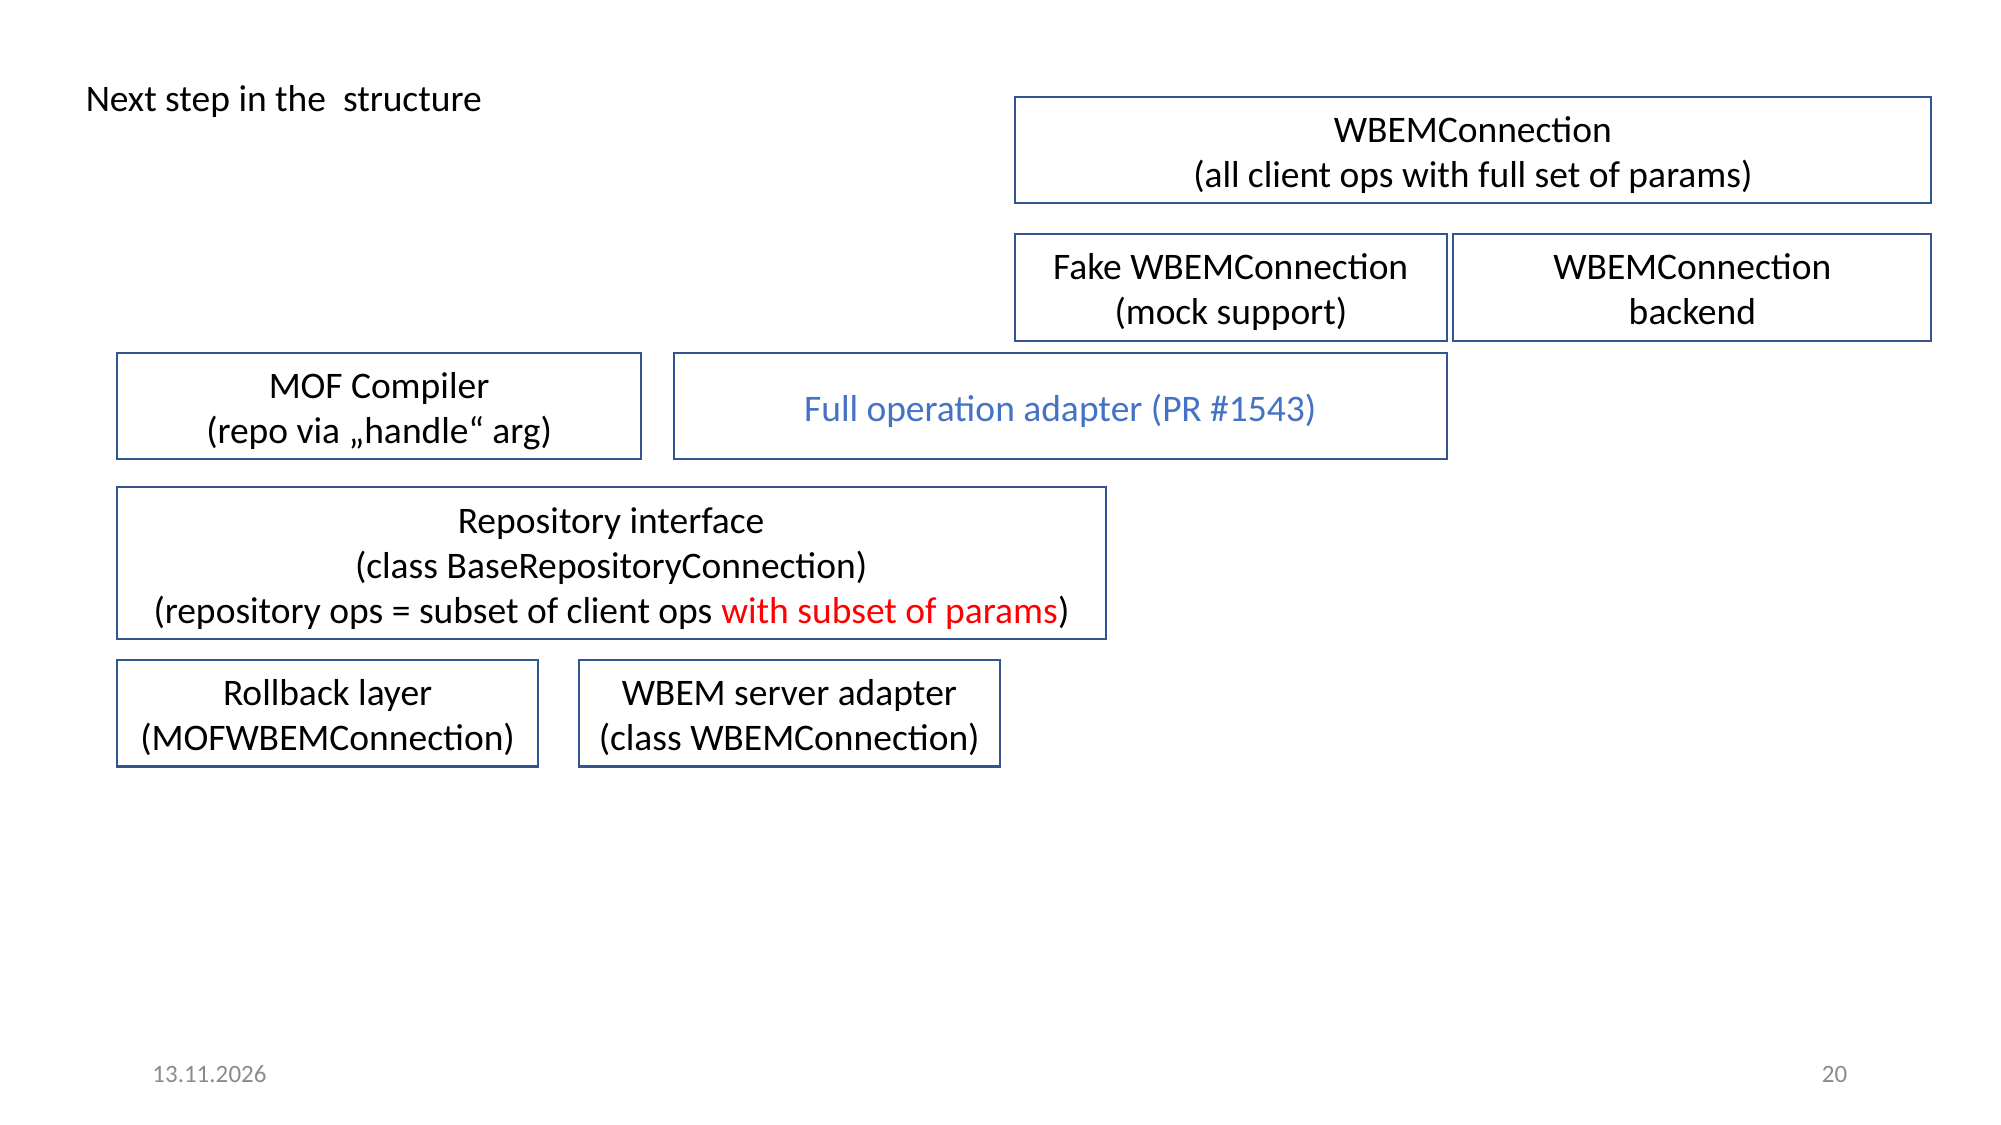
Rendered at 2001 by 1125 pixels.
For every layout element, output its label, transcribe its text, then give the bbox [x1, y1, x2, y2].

text_box Rollback layer (MOFWBEMConnection) [116, 659, 539, 768]
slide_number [137, 1042, 588, 1103]
text_box Next step in the structure [71, 66, 498, 127]
text_box WBEM server adapter (class WBEMConnection) [578, 659, 1001, 768]
text_box Fake WBEMConnection (mock support) [1014, 233, 1448, 342]
text_box WBEMConnection (all client ops with full set of params) [1014, 96, 1932, 204]
slide_number 20 [1412, 1042, 1863, 1103]
text_box MOF Compiler (repo via „handle“ arg) [116, 352, 642, 460]
text_box WBEMConnection backend [1452, 233, 1932, 342]
text_box Full operation adapter (PR #1543) [673, 352, 1448, 460]
text_box Repository interface (class BaseRepositoryConnection) (repository ops = subset of client ops with subset of params) [116, 486, 1107, 640]
